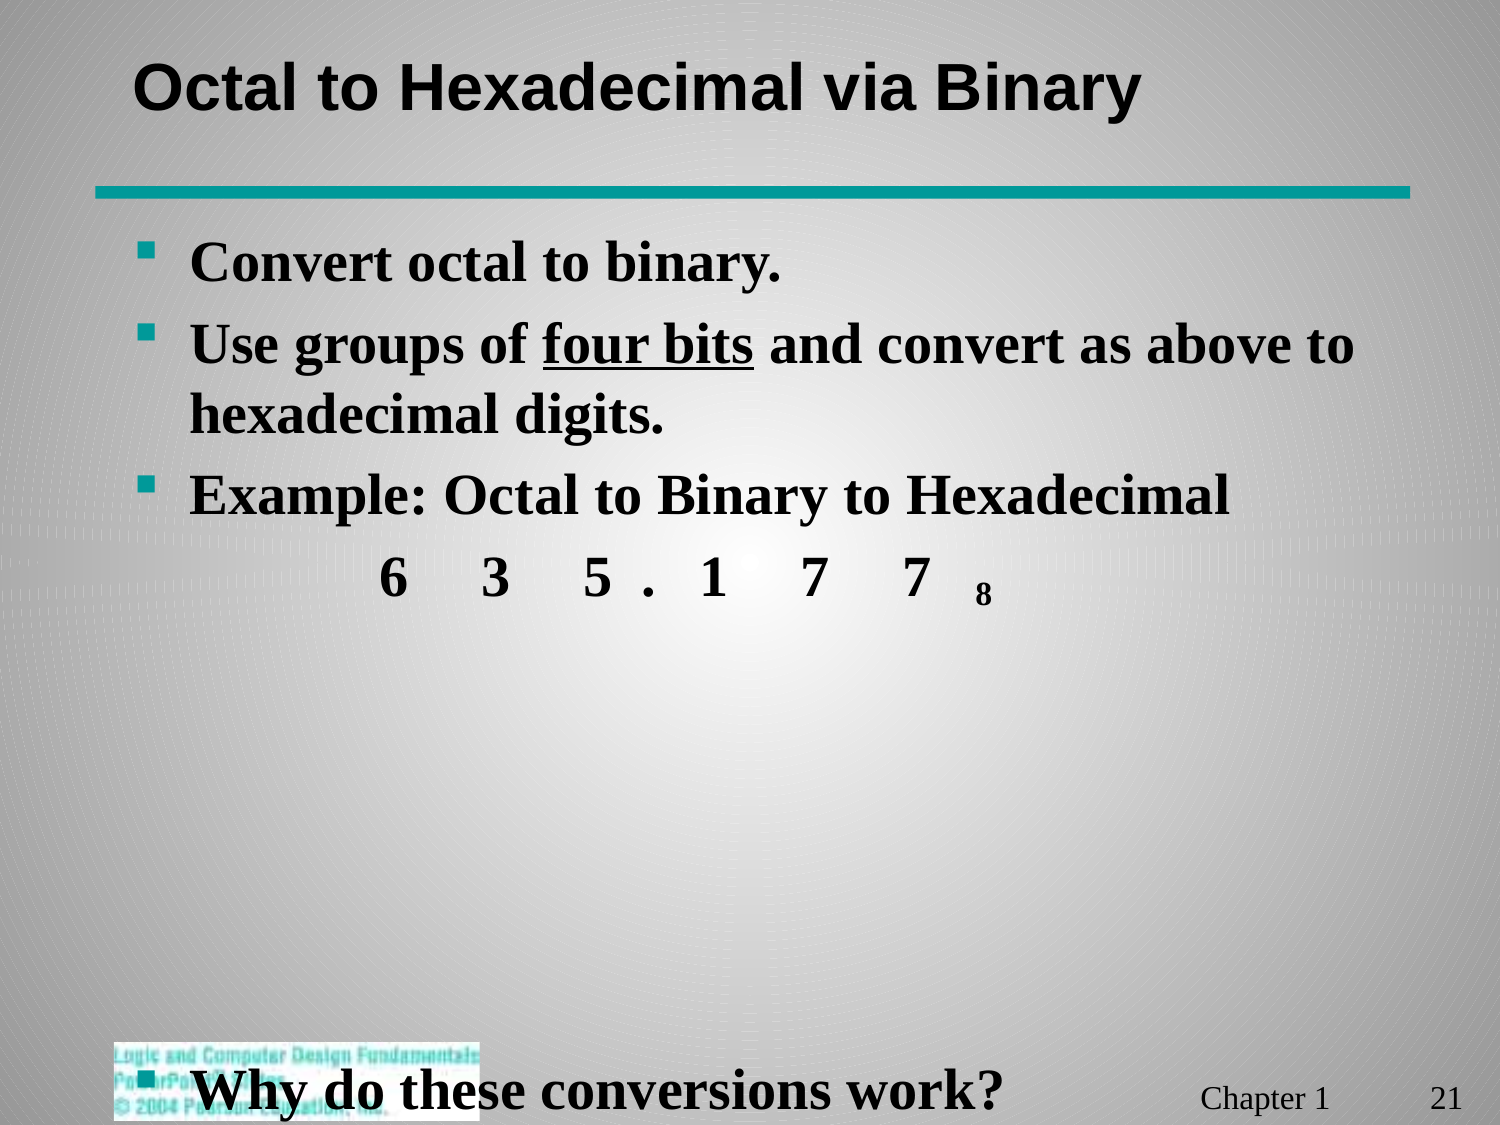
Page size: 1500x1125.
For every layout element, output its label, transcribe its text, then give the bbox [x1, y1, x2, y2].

picture [113, 1042, 480, 1121]
list Convert octal to binary. Use groups of four bits and convert as above to hexadecimal digits. Example: Octal to Binary to Hexadecimal 6 3 5 . 1 7 7 8 Why do these conversions work? [117, 215, 1394, 1041]
title Octal to Hexadecimal via Binary [117, 0, 1393, 168]
slide_number Chapter 1 21 [1185, 1068, 1500, 1125]
